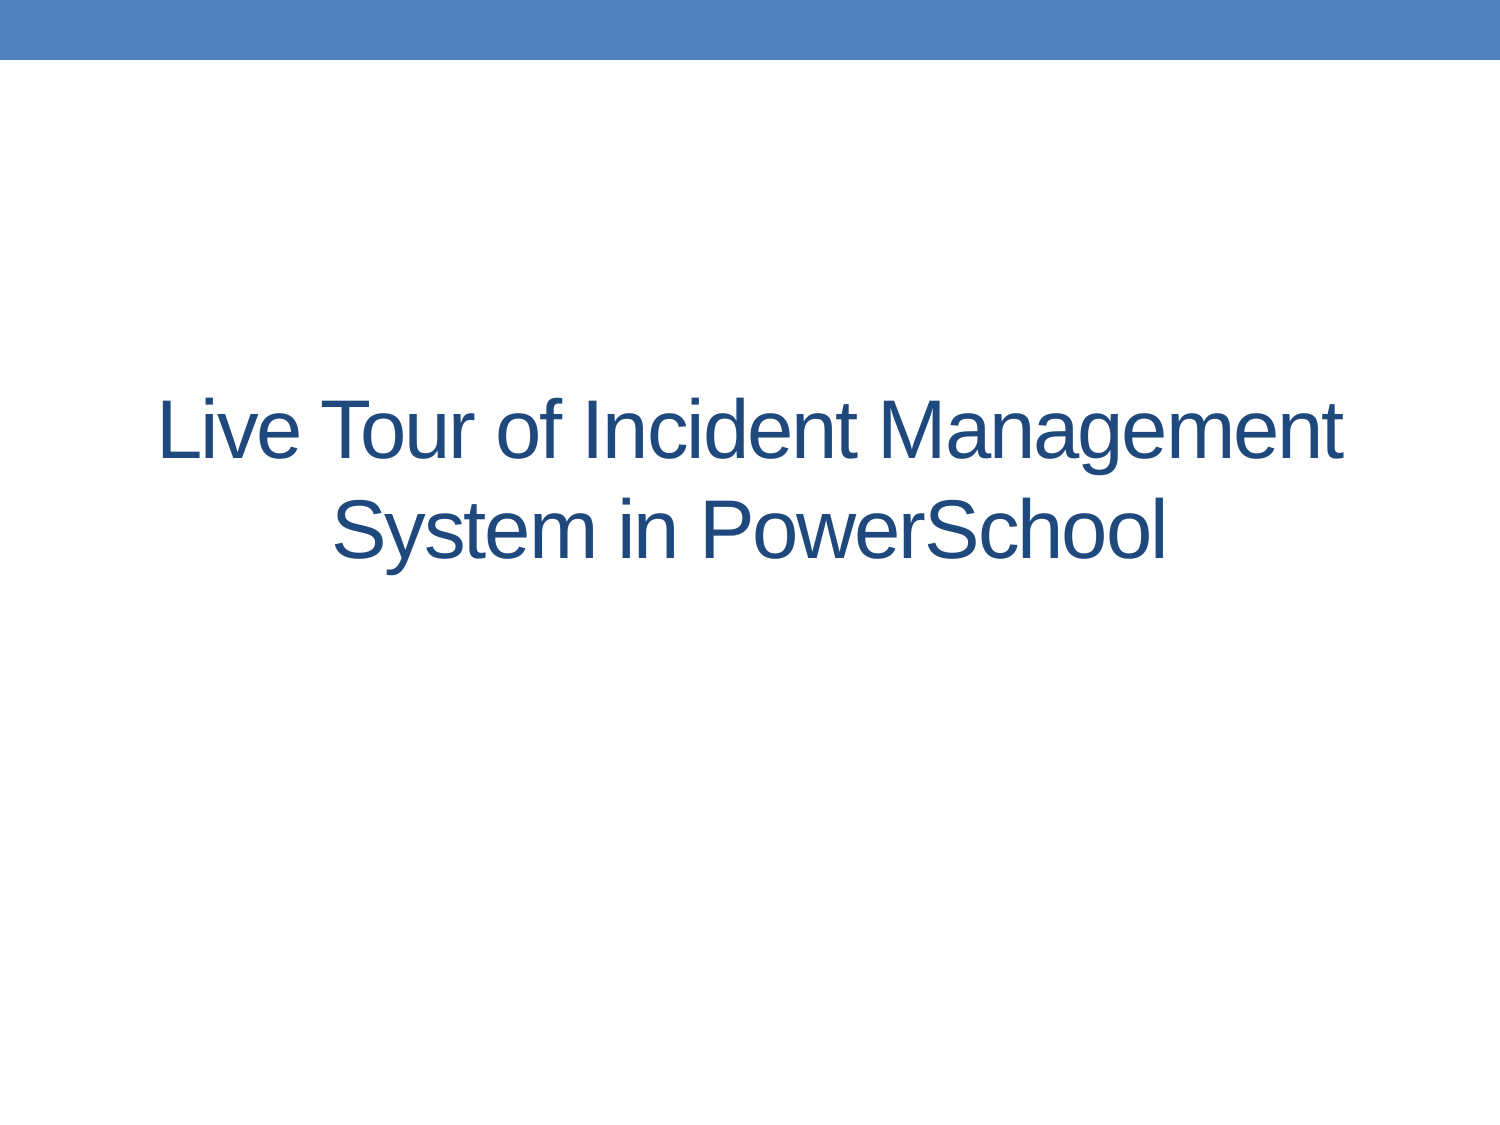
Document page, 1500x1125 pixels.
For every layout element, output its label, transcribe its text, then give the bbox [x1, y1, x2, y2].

title Live Tour of Incident Management System in PowerSchool [75, 87, 1425, 863]
